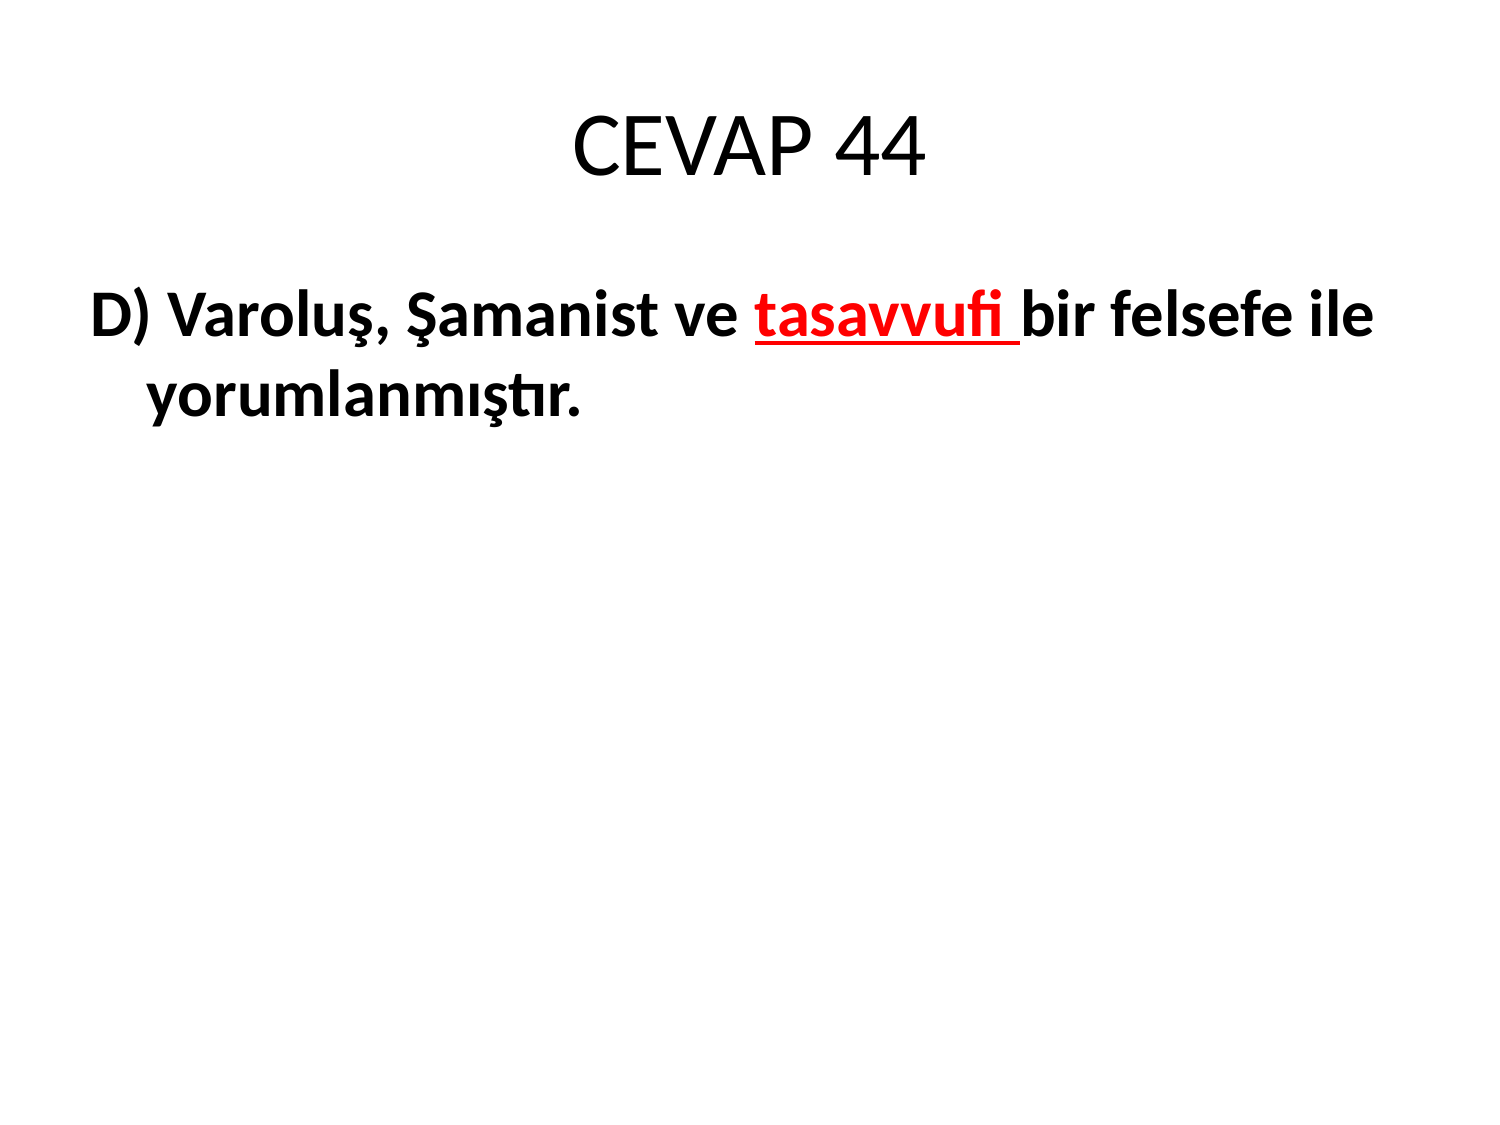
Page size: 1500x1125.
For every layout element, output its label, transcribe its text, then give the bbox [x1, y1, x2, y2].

list D) Varoluş, Şamanist ve tasavvufi bir felsefe ile yorumlanmıştır. [75, 262, 1425, 1005]
title CEVAP 44 [75, 45, 1425, 233]
